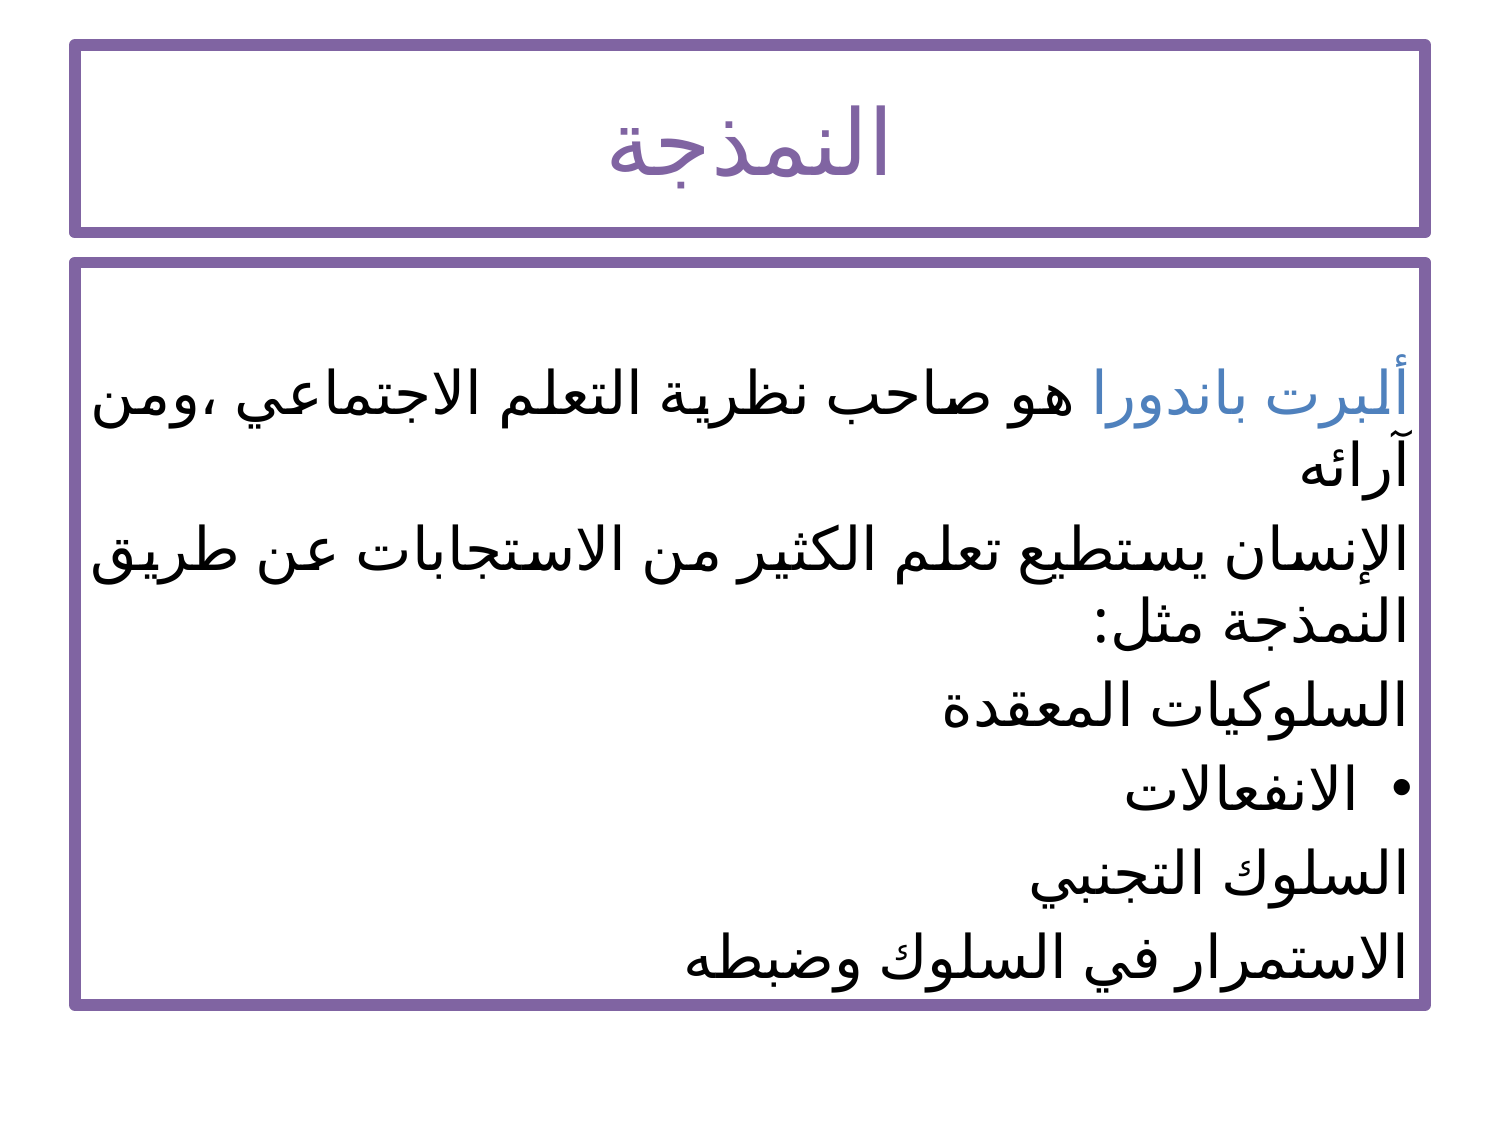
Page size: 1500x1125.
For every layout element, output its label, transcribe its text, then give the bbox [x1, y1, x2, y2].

title النمذجة [75, 45, 1425, 233]
list ألبرت باندورا هو صاحب نظرية التعلم الاجتماعي ،ومن آرائه الإنسان يستطيع تعلم الكثير من الاستجابات عن طريق النمذجة مثل: السلوكيات المعقدة الانفعالات السلوك التجنبي الاستمرار في السلوك وضبطه [75, 262, 1425, 1005]
